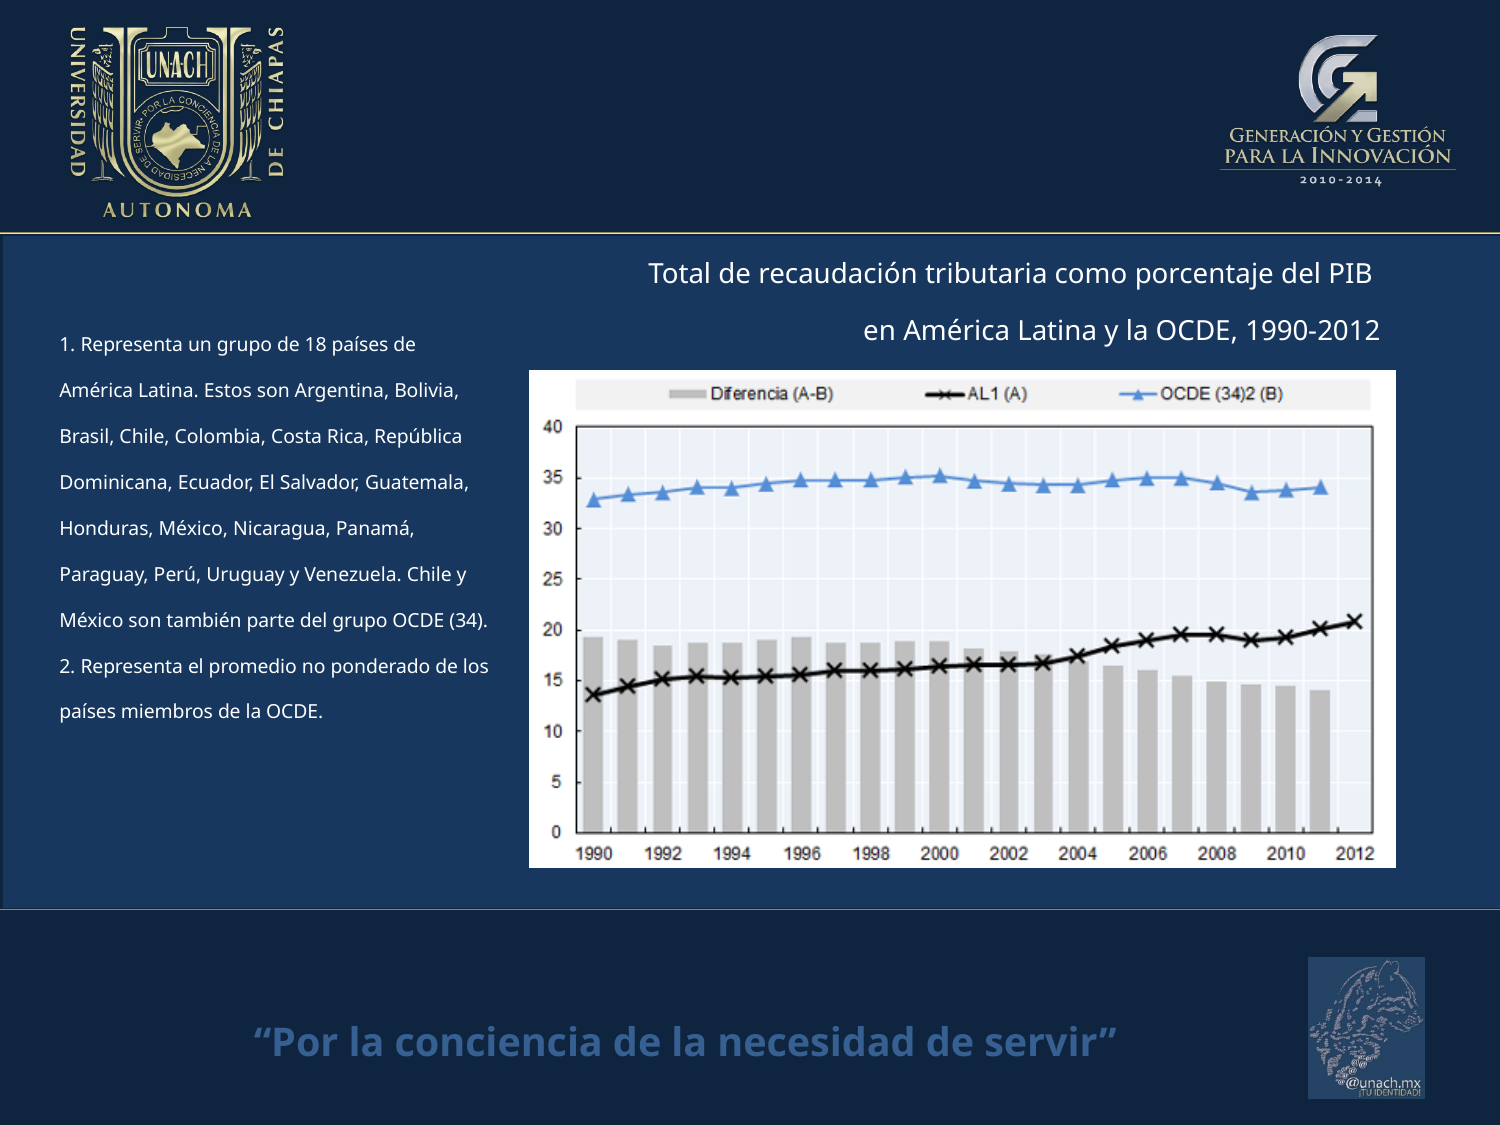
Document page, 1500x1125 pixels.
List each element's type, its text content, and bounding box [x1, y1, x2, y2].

text_box 1. Representa un grupo de 18 países de América Latina. Estos son Argentina, Bolivia, Brasil, Chile, Colombia, Costa Rica, República Dominicana, Ecuador, El Salvador, Guatemala, Honduras, México, Nicaragua, Panamá, Paraguay, Perú, Uruguay y Venezuela. Chile y México son también parte del grupo OCDE (34). 2. Representa el promedio no ponderado de los países miembros de la OCDE. [50, 313, 502, 745]
text_box Total de recaudación tributaria como porcentaje del PIB en América Latina y la OCDE, 1990-2012 [155, 233, 1398, 381]
picture [1184, 11, 1483, 212]
picture [12, 10, 344, 232]
picture [1308, 957, 1425, 1099]
picture [529, 370, 1396, 868]
